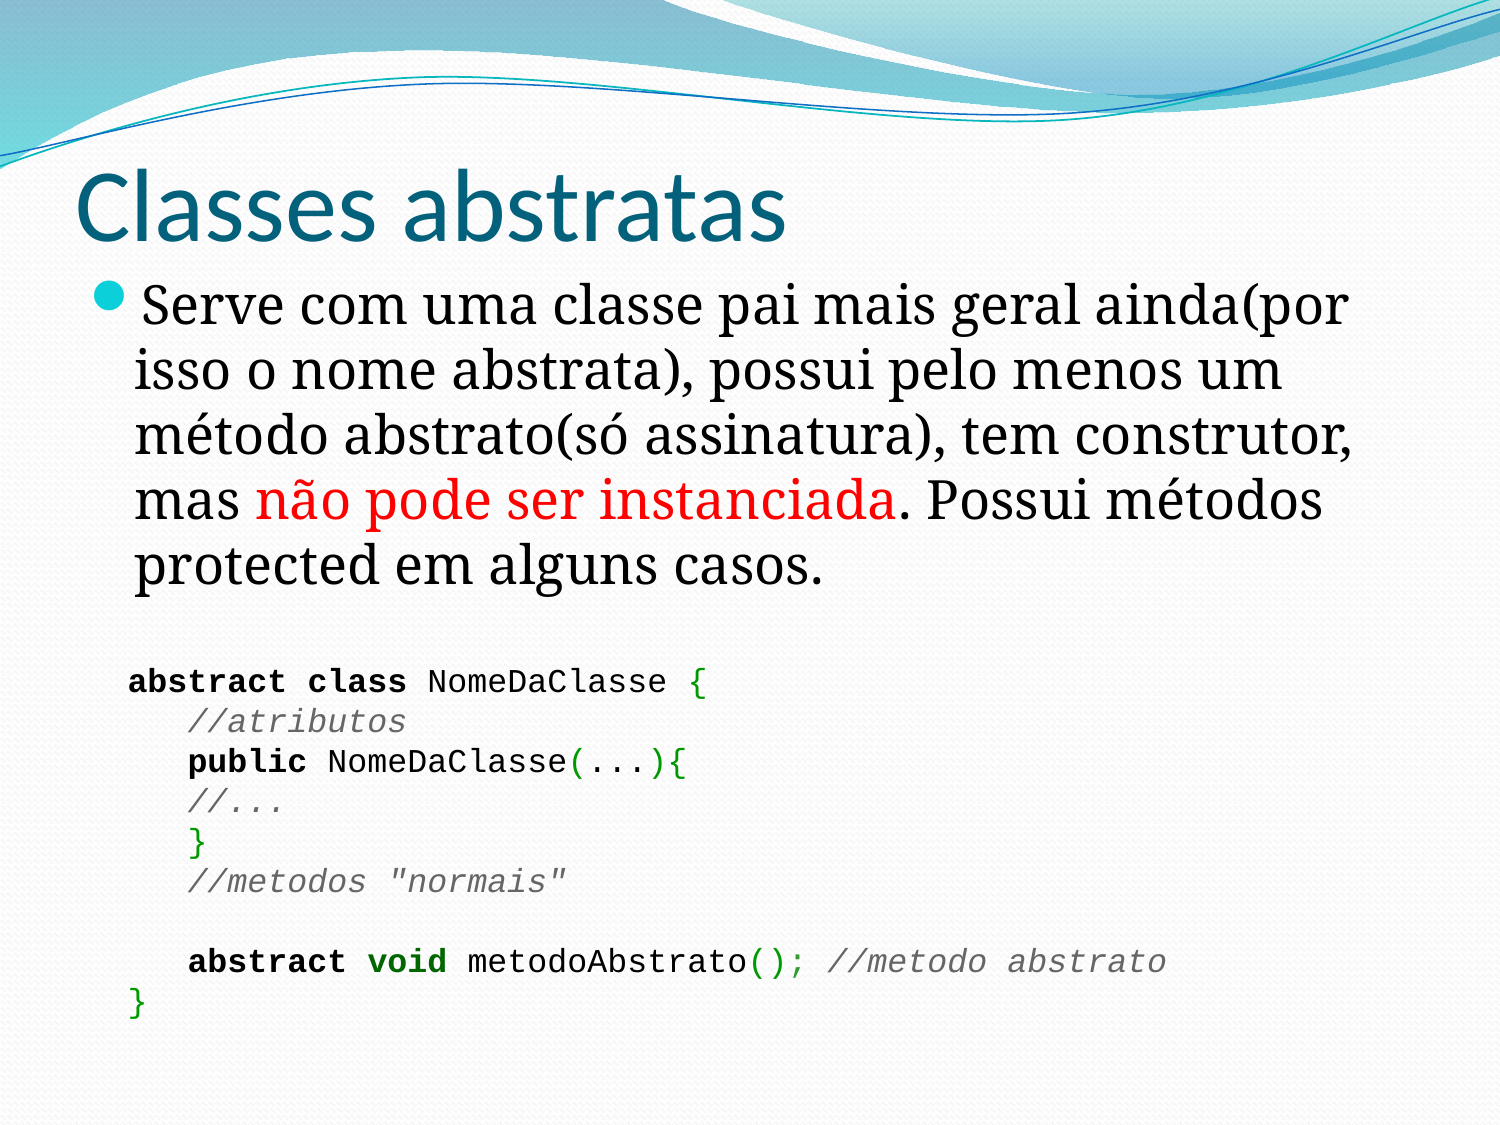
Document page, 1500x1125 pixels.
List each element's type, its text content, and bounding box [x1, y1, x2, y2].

text_box abstract class NomeDaClasse { //atributos public NomeDaClasse(...){ //... } //metodos "normais" abstract void metodoAbstrato(); //metodo abstrato } [112, 652, 1275, 1027]
title Classes abstratas [75, 75, 1425, 262]
list Serve com uma classe pai mais geral ainda(por isso o nome abstrata), possui pelo menos um método abstrato(só assinatura), tem construtor, mas não pode ser instanciada. Possui métodos protected em alguns casos. [75, 262, 1425, 638]
